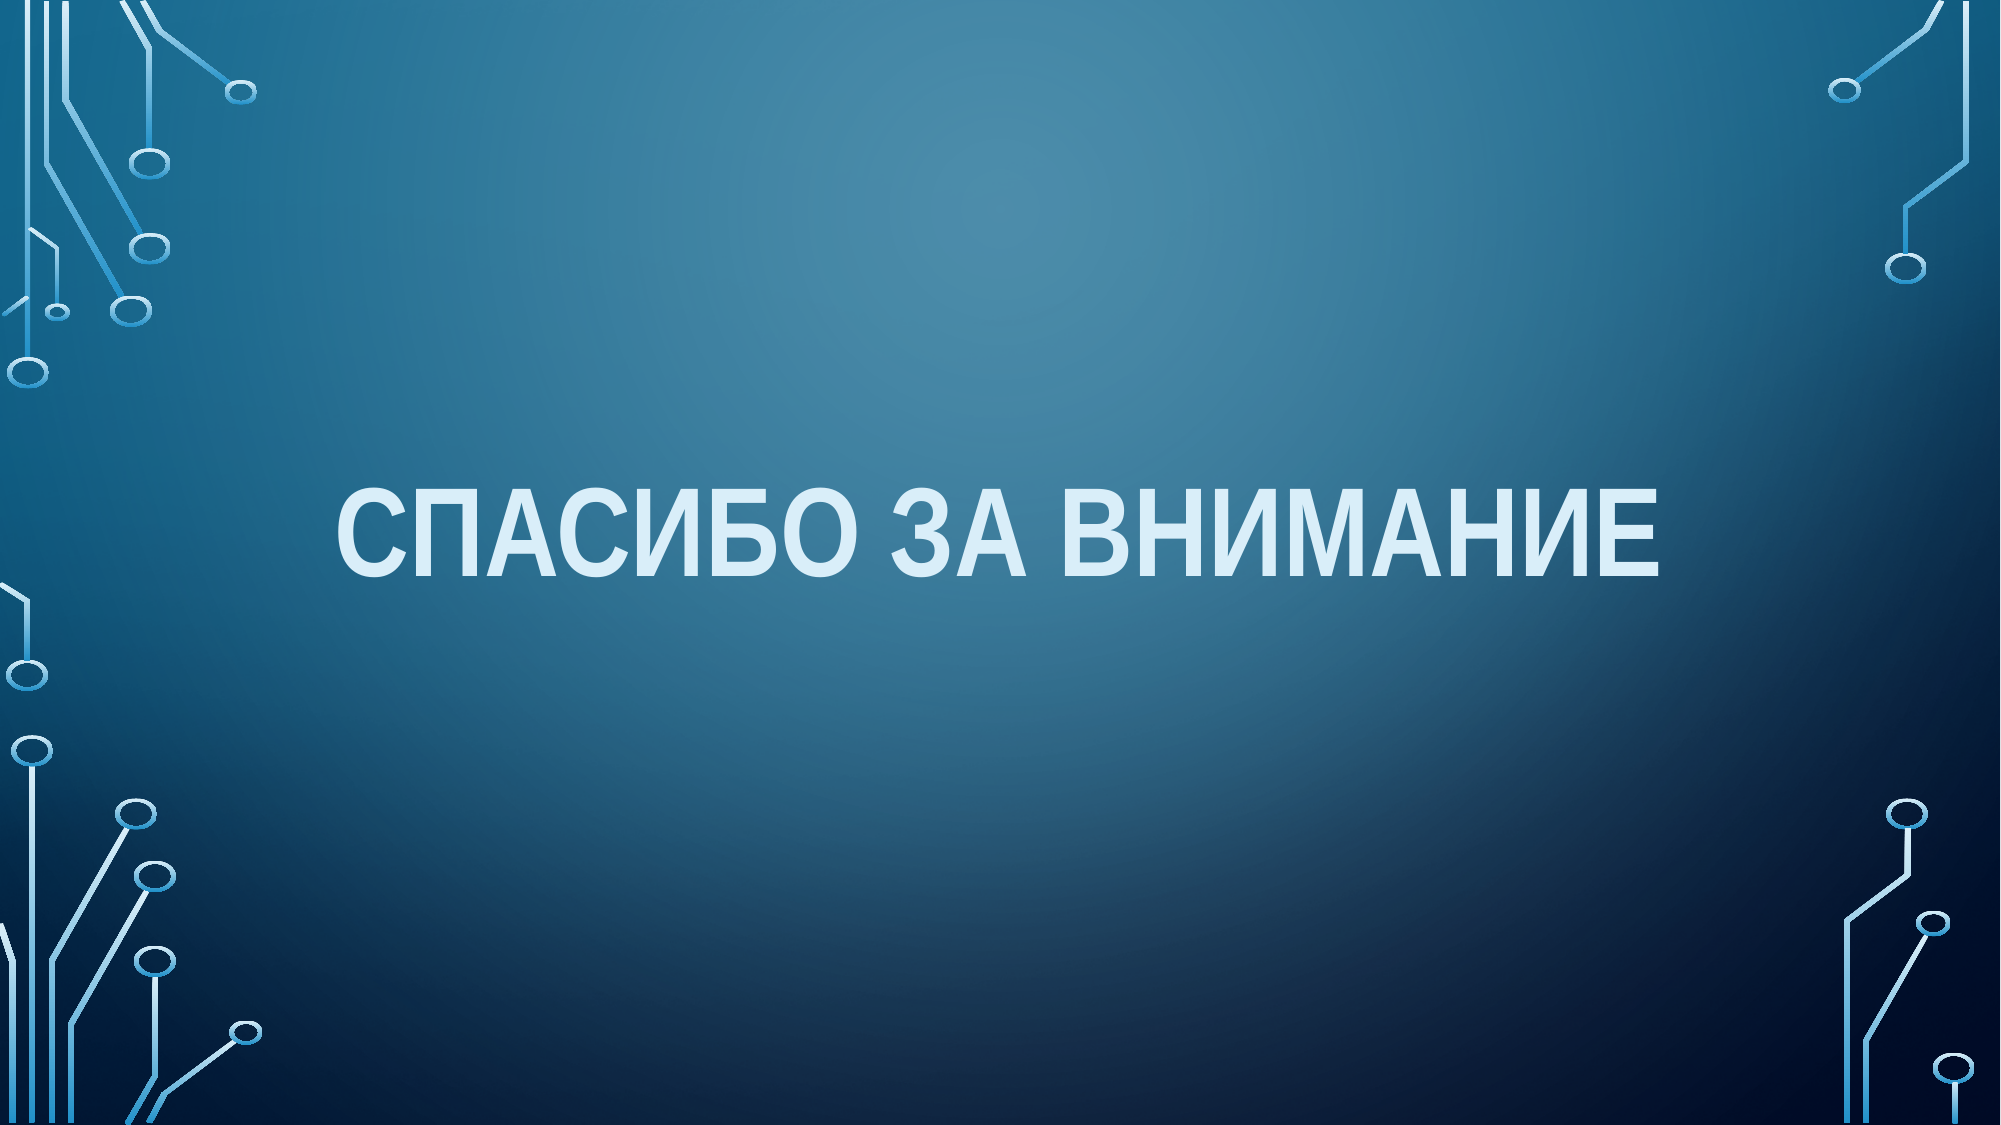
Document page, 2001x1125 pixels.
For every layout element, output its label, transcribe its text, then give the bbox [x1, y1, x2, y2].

text_box Спасибо за внимание [249, 385, 1750, 686]
